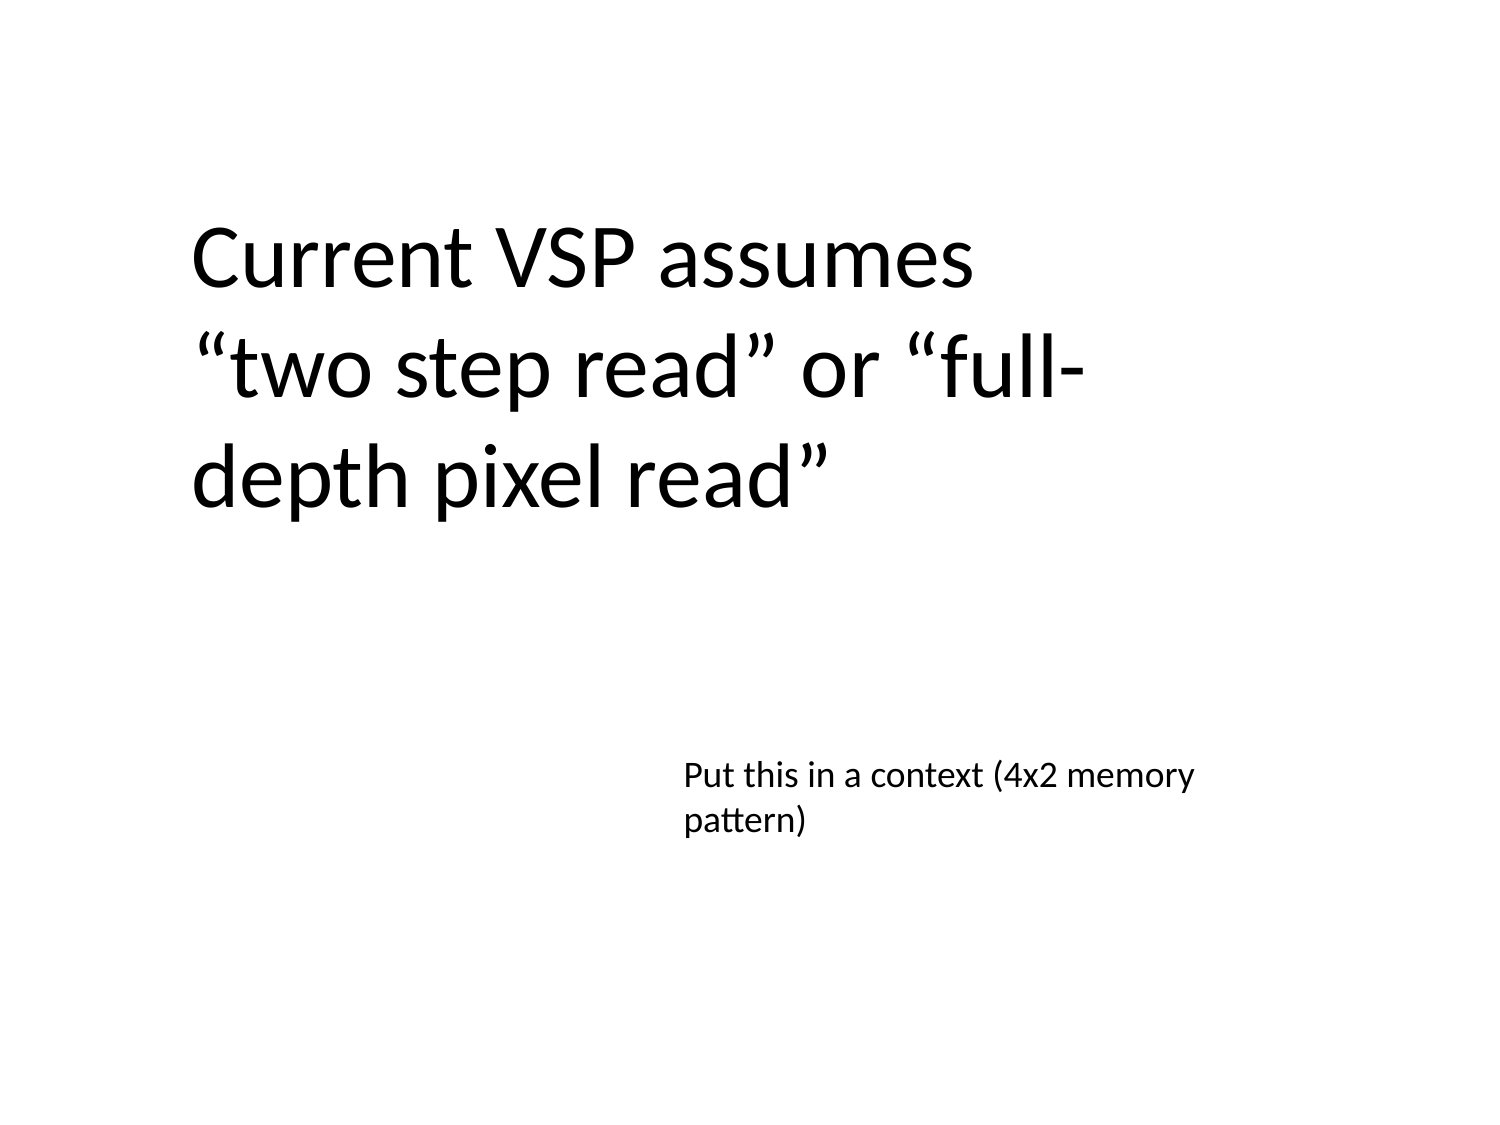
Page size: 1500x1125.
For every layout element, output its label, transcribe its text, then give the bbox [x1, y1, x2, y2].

text_box Put this in a context (4x2 memory pattern) [668, 742, 1322, 847]
text_box Current VSP assumes “two step read” or “full-depth pixel read” [176, 188, 1130, 534]
